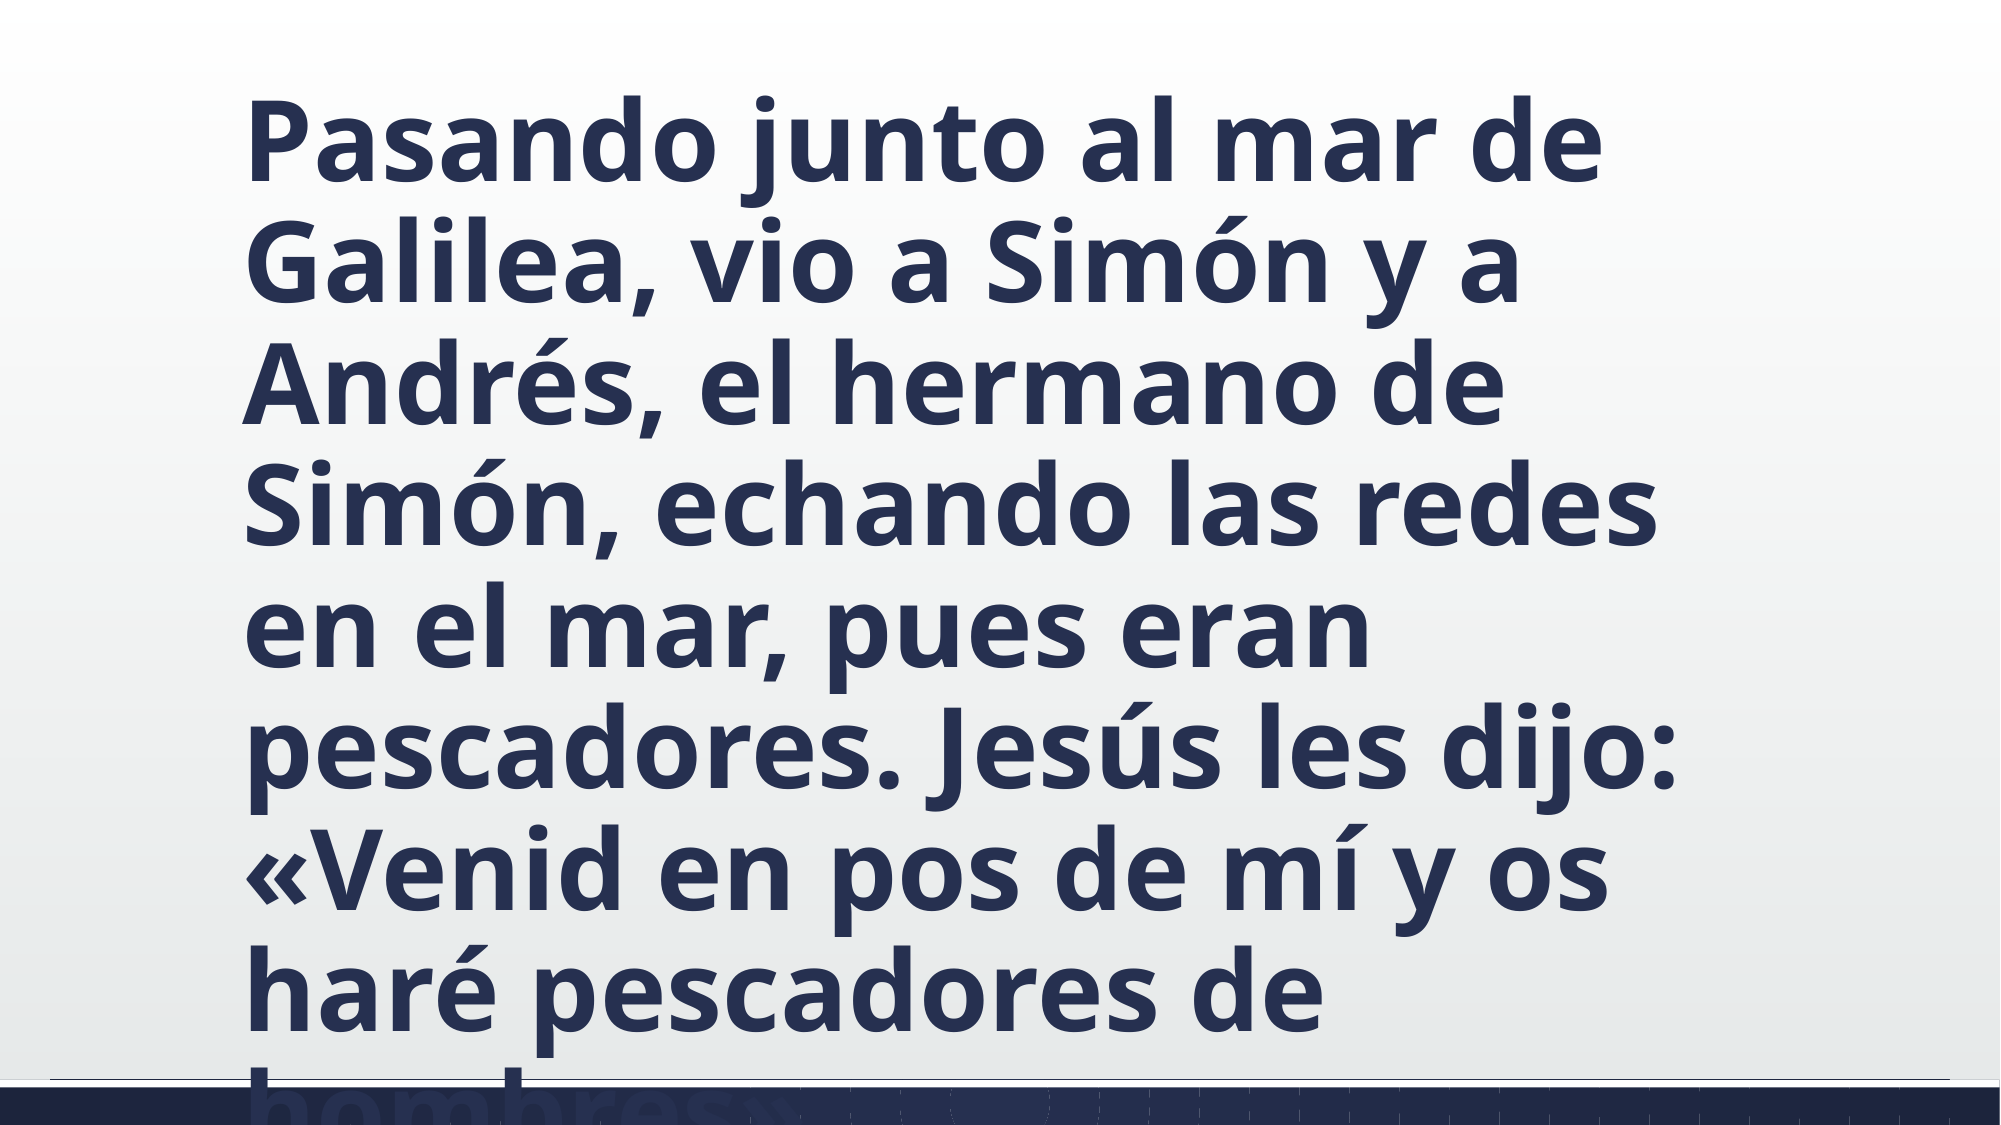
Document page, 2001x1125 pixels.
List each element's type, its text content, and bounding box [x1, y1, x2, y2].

list Pasando junto al mar de Galilea, vio a Simón y a Andrés, el hermano de Simón, echando las redes en el mar, pues eran pescadores. Jesús les dijo: «Venid en pos de mí y os haré pescadores de hombres». [219, 76, 1780, 990]
